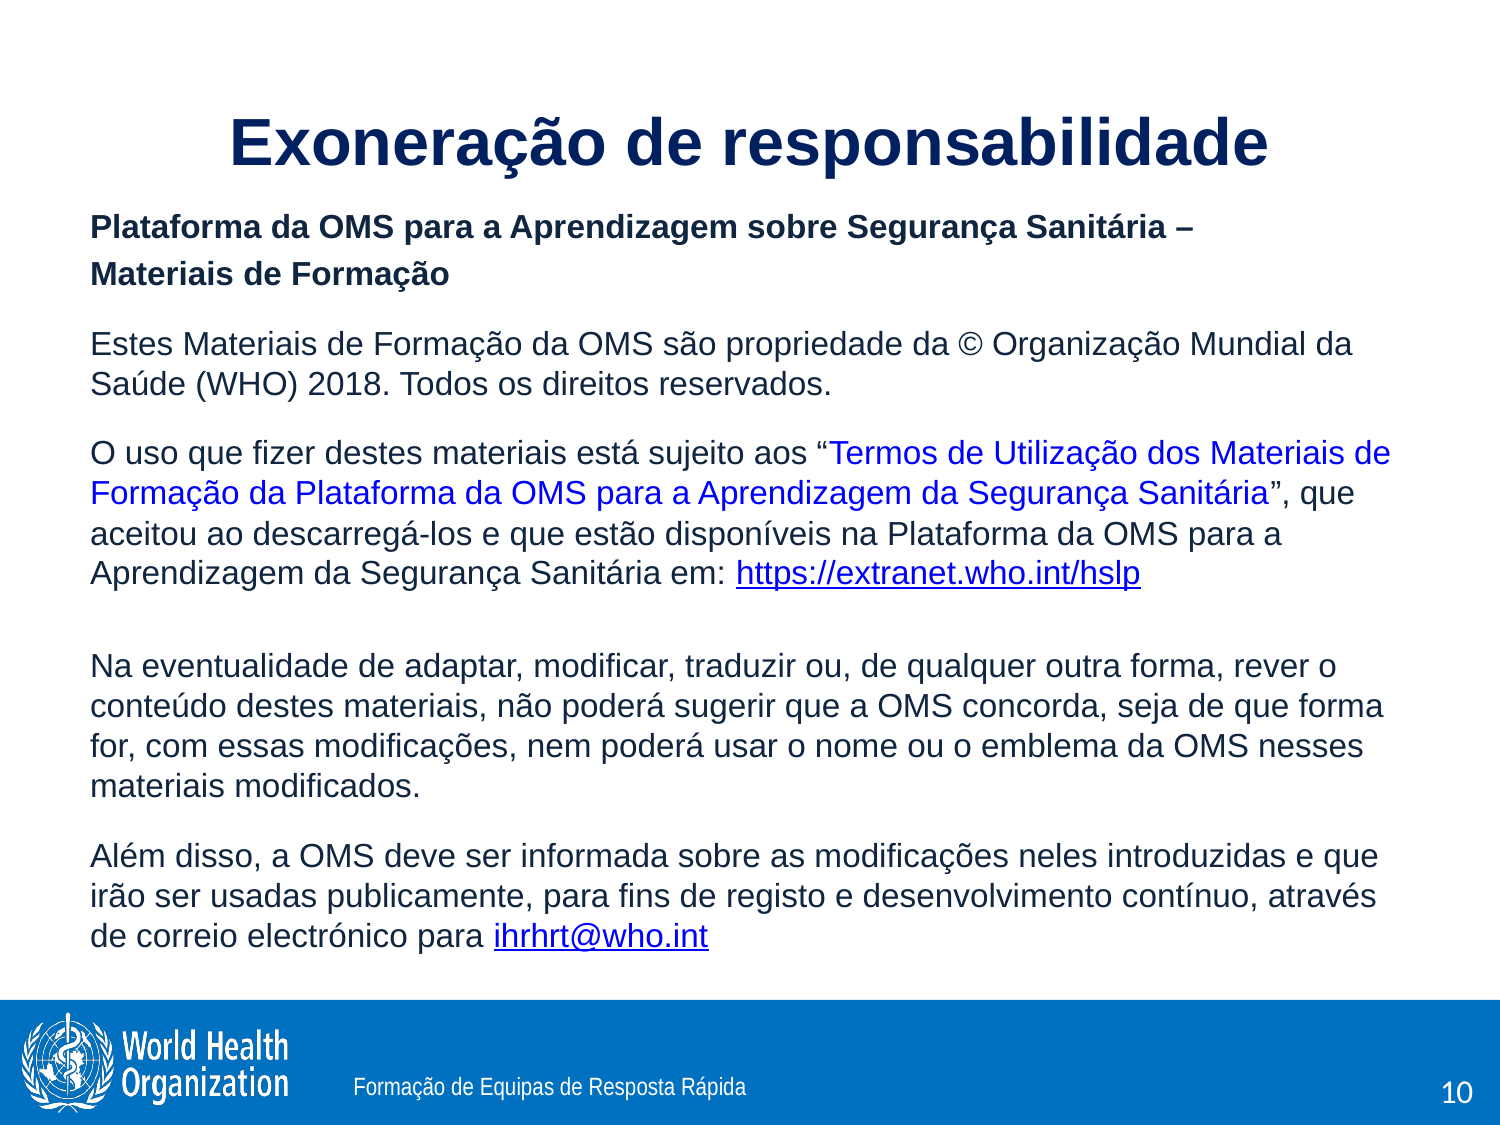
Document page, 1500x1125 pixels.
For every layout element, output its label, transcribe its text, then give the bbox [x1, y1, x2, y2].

title Exoneração de responsabilidade [75, 45, 1425, 198]
picture [21, 1012, 288, 1113]
text_box Plataforma da OMS para a Aprendizagem sobre Segurança Sanitária – Materiais de Formação Estes Materiais de Formação da OMS são propriedade da © Organização Mundial da Saúde (WHO) 2018. Todos os direitos reservados. O uso que fizer destes materiais está sujeito aos “Termos de Utilização dos Materiais de Formação da Plataforma da OMS para a Aprendizagem da Segurança Sanitária”, que aceitou ao descarregá-los e que estão disponíveis na Plataforma da OMS para a Aprendizagem da Segurança Sanitária em: https://extranet.who.int/hslp Na eventualidade de adaptar, modificar, traduzir ou, de qualquer outra forma, rever o conteúdo destes materiais, não poderá sugerir que a OMS concorda, seja de que forma for, com essas modificações, nem poderá usar o nome ou o emblema da OMS nesses materiais modificados. Além disso, a OMS deve ser informada sobre as modificações neles introduzidas e que irão ser usadas publicamente, para fins de registo e desenvolvimento contínuo, através de correio electrónico para ihrhrt@who.int [74, 198, 1425, 988]
